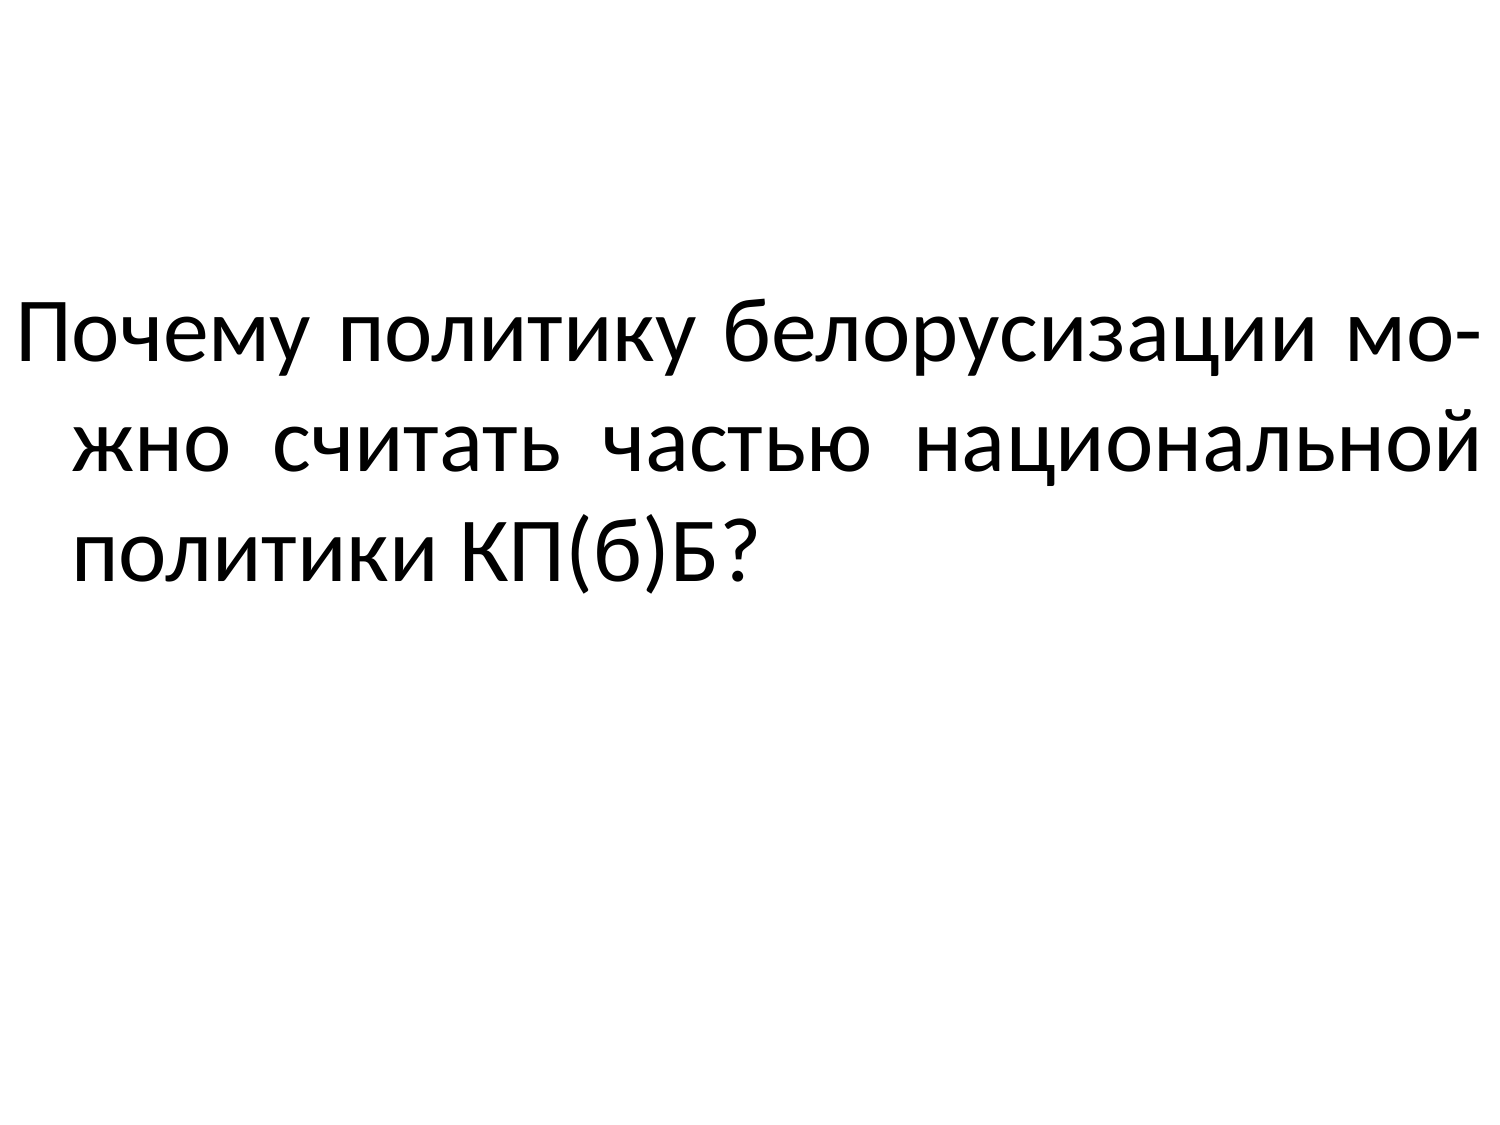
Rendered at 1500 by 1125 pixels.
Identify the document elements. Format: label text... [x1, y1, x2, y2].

list Почему политику белорусизации мо-жно считать частью национальной политики КП(б)Б? [0, 262, 1500, 1005]
